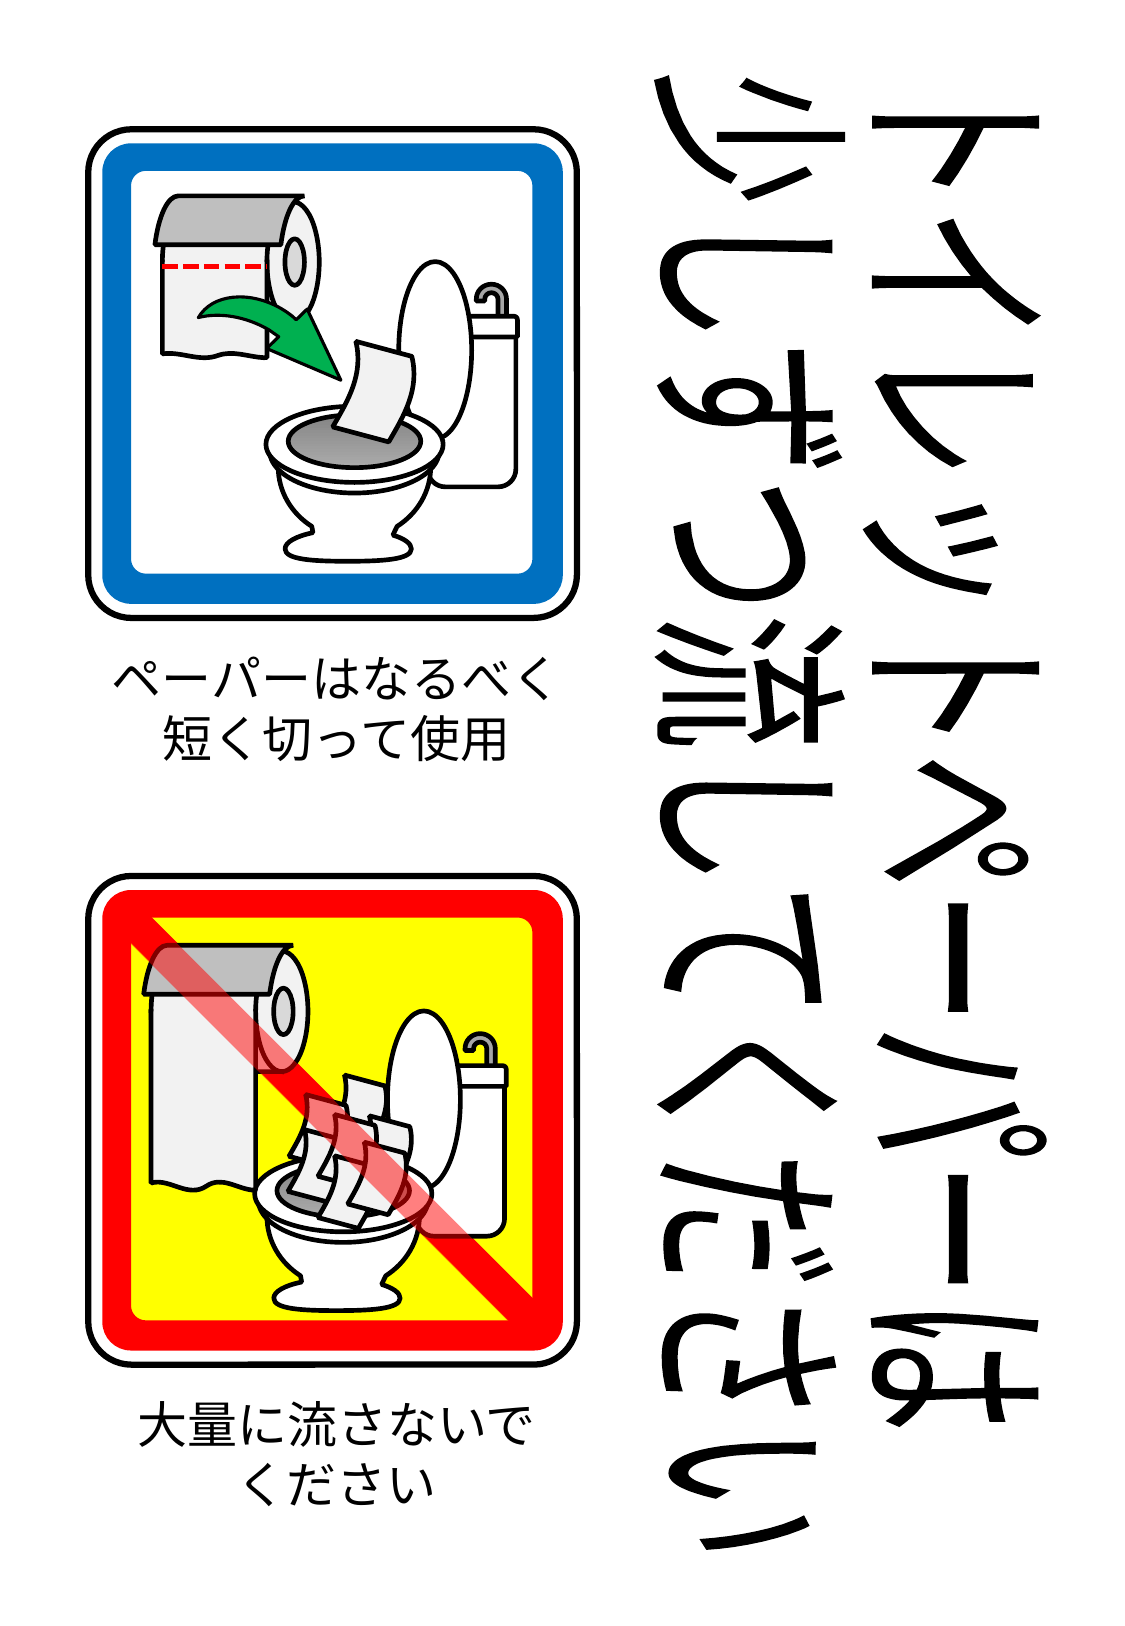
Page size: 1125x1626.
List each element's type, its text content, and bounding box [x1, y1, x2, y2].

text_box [87, 875, 578, 1365]
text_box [87, 129, 578, 619]
text_box ペーパーはなるべく 短く切って使用 [71, 640, 601, 776]
text_box 大量に流さないで ください [71, 1386, 601, 1521]
